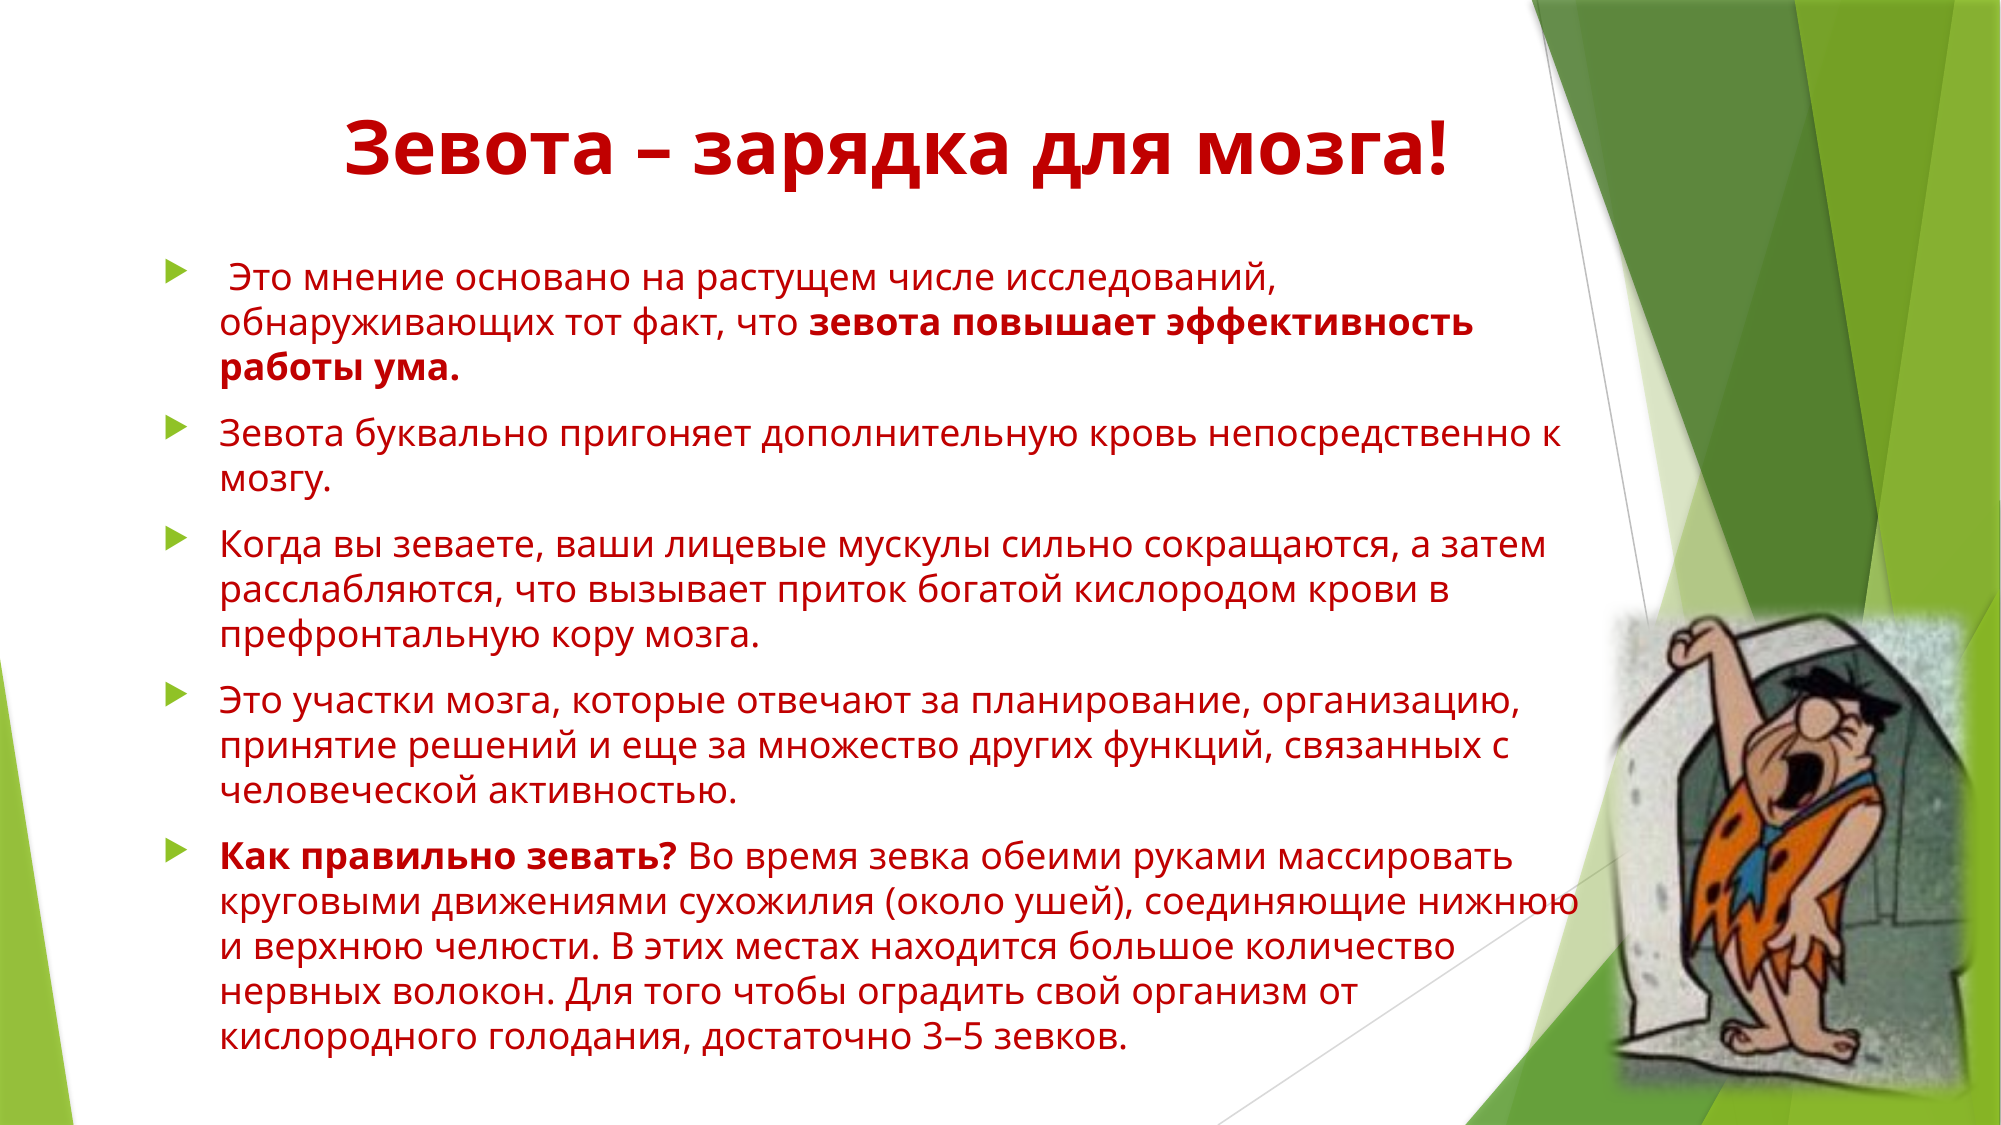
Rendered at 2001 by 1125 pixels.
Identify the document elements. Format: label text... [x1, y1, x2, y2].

title Зевота – зарядка для мозга! [328, 91, 1791, 221]
picture [1600, 599, 1981, 1105]
list Это мнение основано на растущем числе исследований, обнаруживающих тот факт, что зевота повышает эффективность работы ума. Зевота буквально пригоняет дополнительную кровь непосредственно к мозгу. Когда вы зеваете, ваши лицевые мускулы сильно сокращаются, а затем расслабляются, что вызывает приток богатой кислородом крови в префронтальную кору мозга. Это участки мозга, которые отвечают за планирование, организацию, принятие решений и еще за множество других функций, связанных с человеческой активностью. Как правильно зевать? Во время зевка обеими руками массировать круговыми движениями сухожилия (около ушей), соединяющие нижнюю и верхнюю челюсти. В этих местах находится большое количество нервных волокон. Для того чтобы оградить свой организм от кислородного голодания, достаточно 3–5 зевков. [147, 245, 1611, 1080]
